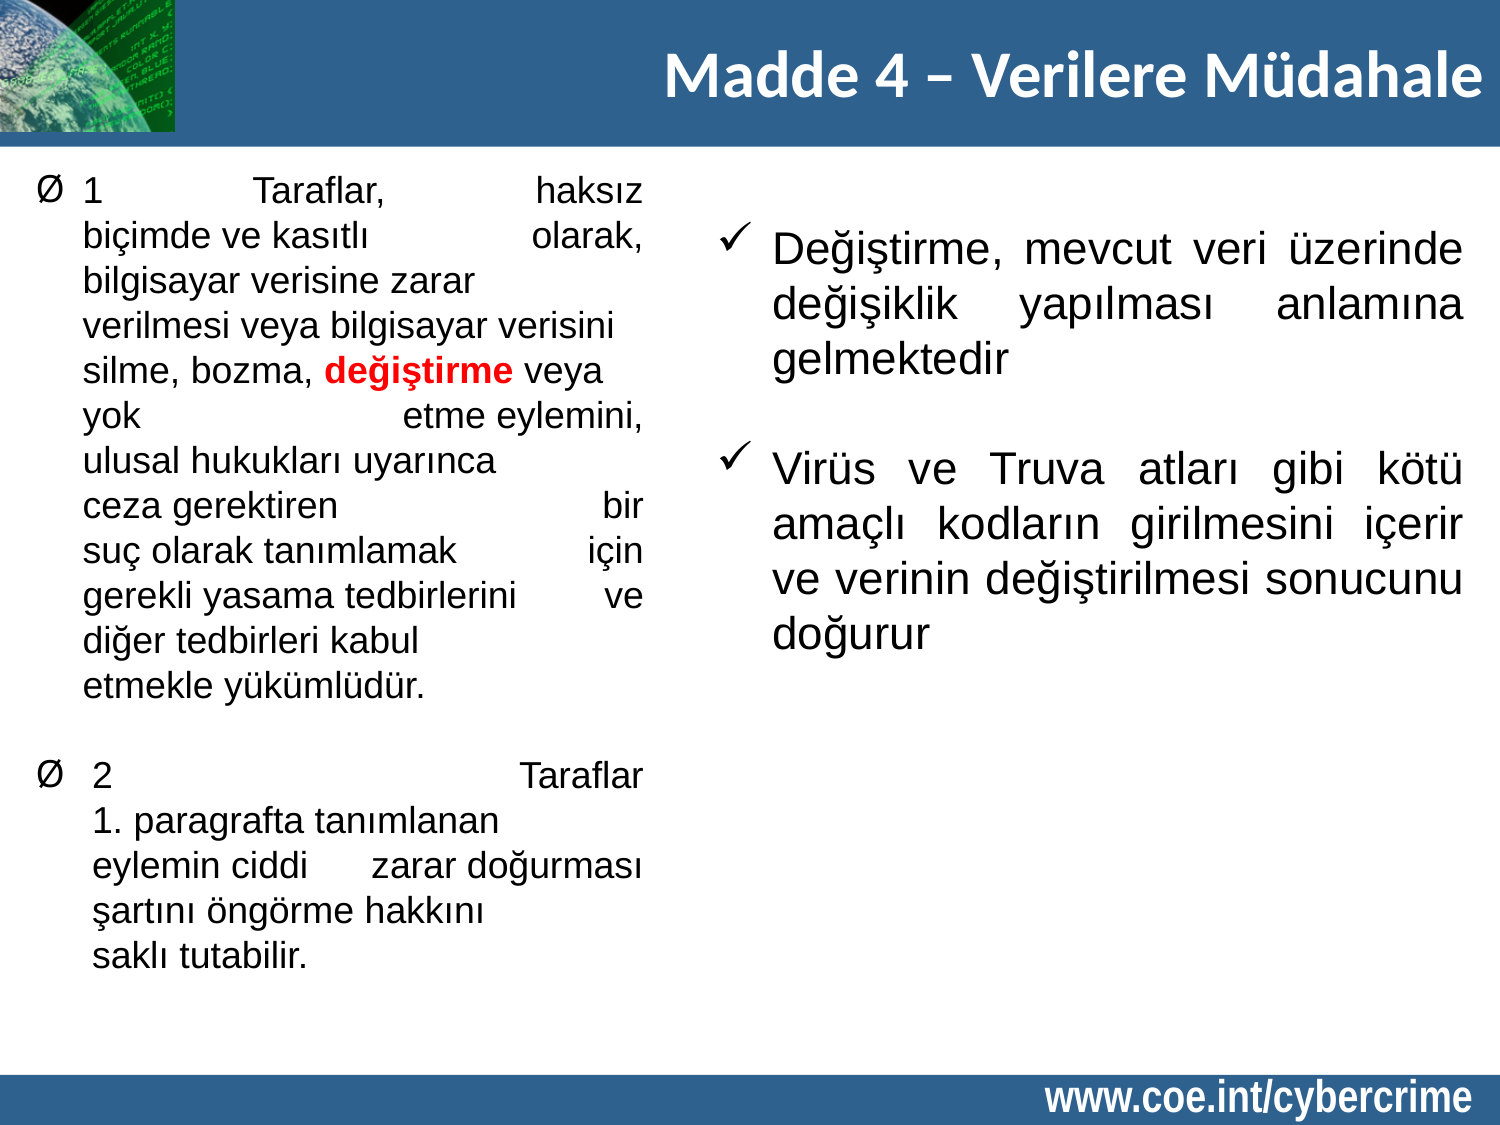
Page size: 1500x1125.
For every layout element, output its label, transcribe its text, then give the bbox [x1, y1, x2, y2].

text_box www.coe.int/cybercrime [1030, 1059, 1500, 1125]
text_box [0, 1073, 1030, 1125]
text_box 1 Taraflar, haksız biçimde ve kasıtlı olarak, bilgisayar verisine zarar verilmesi veya bilgisayar verisini silme, bozma, değiştirme veya yok etme eylemini, ulusal hukukları uyarınca ceza gerektiren bir suç olarak tanımlamak için gerekli yasama tedbirlerini ve diğer tedbirleri kabul etmekle yükümlüdür. 2 Taraflar 1. paragrafta tanımlanan eylemin ciddi zarar doğurması şartını öngörme hakkını saklı tutabilir. [20, 158, 659, 984]
text_box Madde 4 – Verilere Müdahale [0, 0, 1500, 149]
text_box Değiştirme, mevcut veri üzerinde değişiklik yapılması anlamına gelmektedir Virüs ve Truva atları gibi kötü amaçlı kodların girilmesini içerir ve verinin değiştirilmesi sonucunu doğurur [701, 211, 1480, 721]
picture [0, 0, 175, 132]
